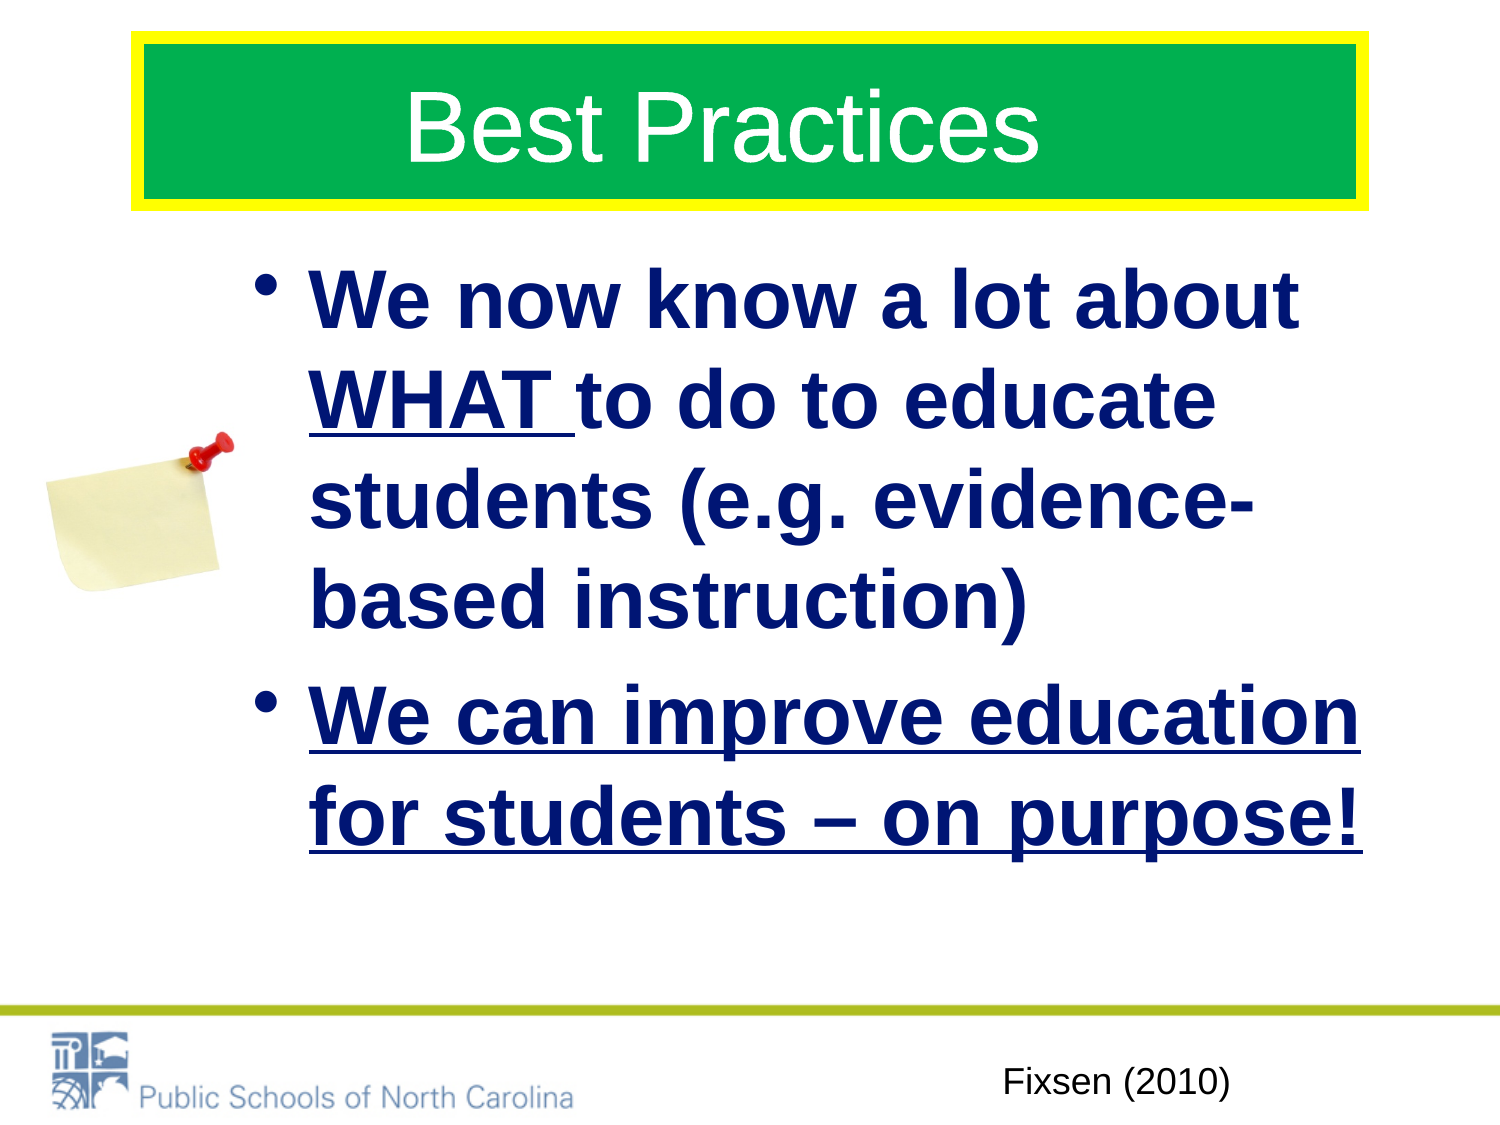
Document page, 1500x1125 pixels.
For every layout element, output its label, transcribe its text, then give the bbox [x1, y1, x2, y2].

picture [0, 1, 1500, 1124]
list We now know a lot about WHAT to do to educate students (e.g. evidence-based instruction) We can improve education for students – on purpose! [237, 237, 1463, 1101]
title Best Practices [137, 37, 1363, 206]
text_box Fixsen (2010) [987, 1049, 1413, 1110]
